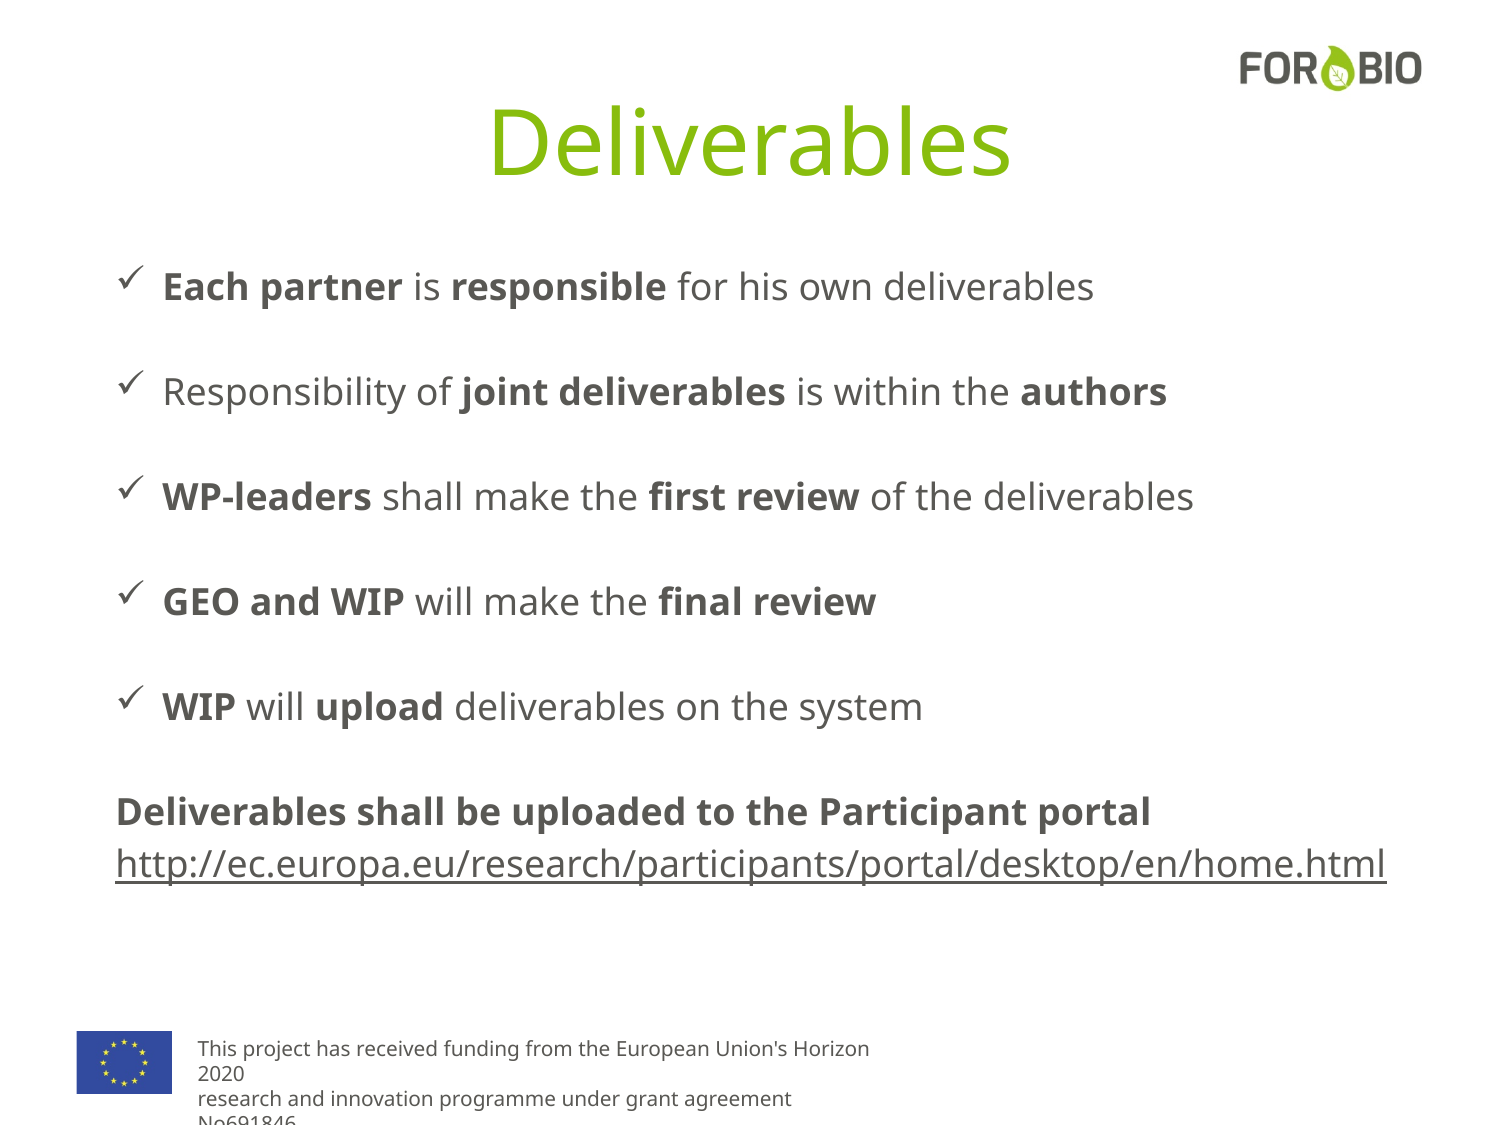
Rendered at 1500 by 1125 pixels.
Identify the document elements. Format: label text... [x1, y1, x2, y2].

picture [1187, 23, 1473, 114]
text_box [0, 255, 1321, 958]
list Each partner is responsible for his own deliverables Responsibility of joint deliverables is within the authors WP-leaders shall make the first review of the deliverables GEO and WIP will make the final review WIP will upload deliverables on the system Deliverables shall be uploaded to the Participant portal http://ec.europa.eu/research/participants/portal/desktop/en/home.html [100, 255, 1436, 1024]
title Deliverables [75, 45, 1425, 233]
picture [76, 1031, 172, 1094]
